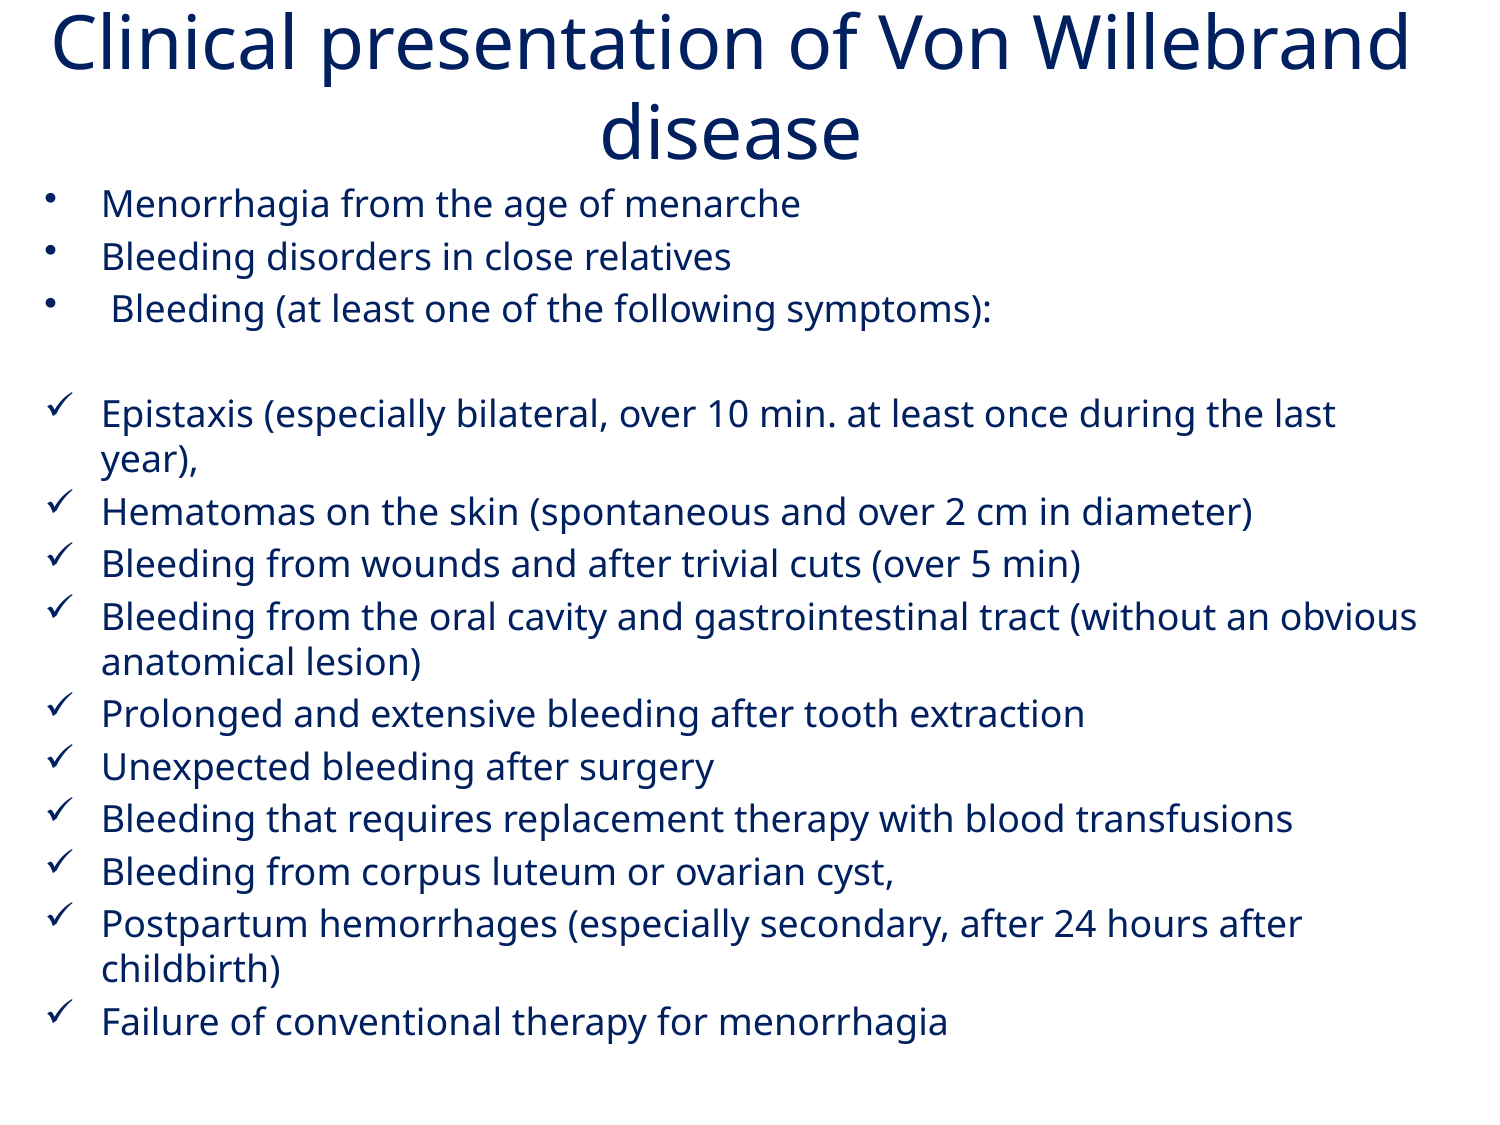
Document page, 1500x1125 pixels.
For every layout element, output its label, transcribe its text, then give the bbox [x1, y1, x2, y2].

title Clinical presentation of Von Willebrand disease [0, 0, 1483, 173]
list Menorrhagia from the age of menarche Bleeding disorders in close relatives Bleeding (at least one of the following symptoms): Epistaxis (especially bilateral, over 10 min. at least once during the last year), Hematomas on the skin (spontaneous and over 2 cm in diameter) Bleeding from wounds and after trivial cuts (over 5 min) Bleeding from the oral cavity and gastrointestinal tract (without an obvious anatomical lesion) Prolonged and extensive bleeding after tooth extraction Unexpected bleeding after surgery Bleeding that requires replacement therapy with blood transfusions Bleeding from corpus luteum or ovarian cyst, Postpartum hemorrhages (especially secondary, after 24 hours after childbirth) Failure of conventional therapy for menorrhagia [29, 172, 1442, 997]
